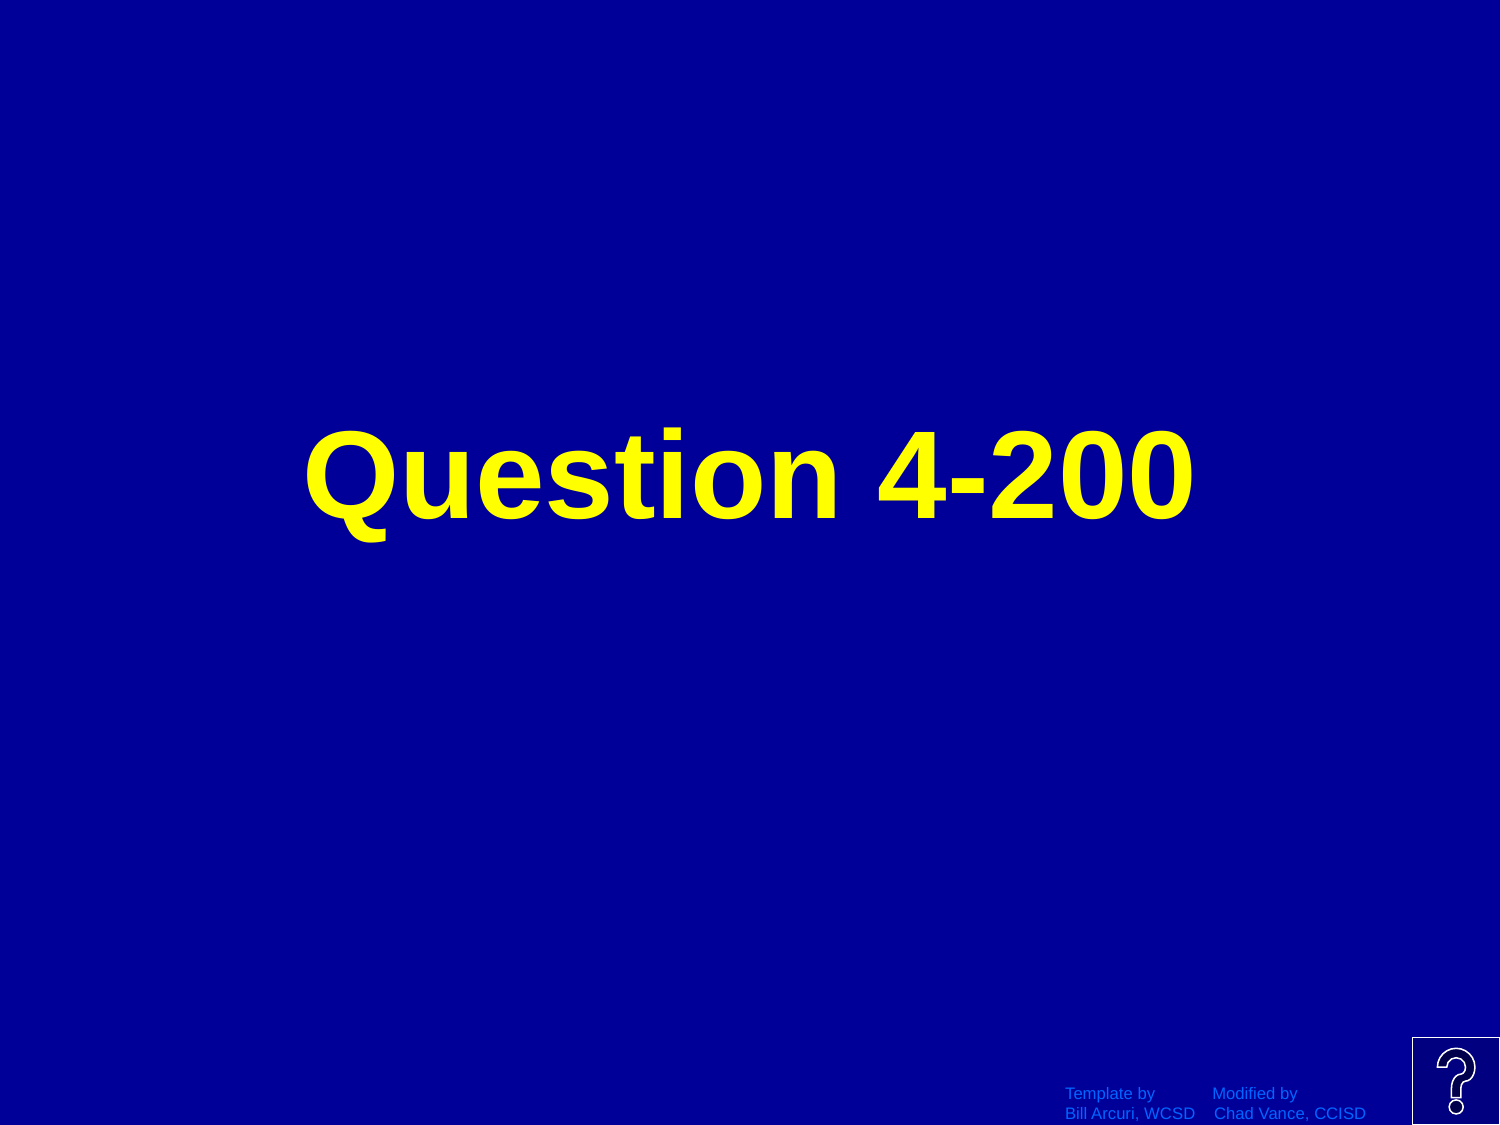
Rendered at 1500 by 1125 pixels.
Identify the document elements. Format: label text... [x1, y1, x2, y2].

slide_number Template by Modified by Bill Arcuri, WCSD Chad Vance, CCISD [1049, 1074, 1412, 1125]
title Question 4-200 [112, 374, 1388, 563]
text_box [1412, 1037, 1500, 1125]
